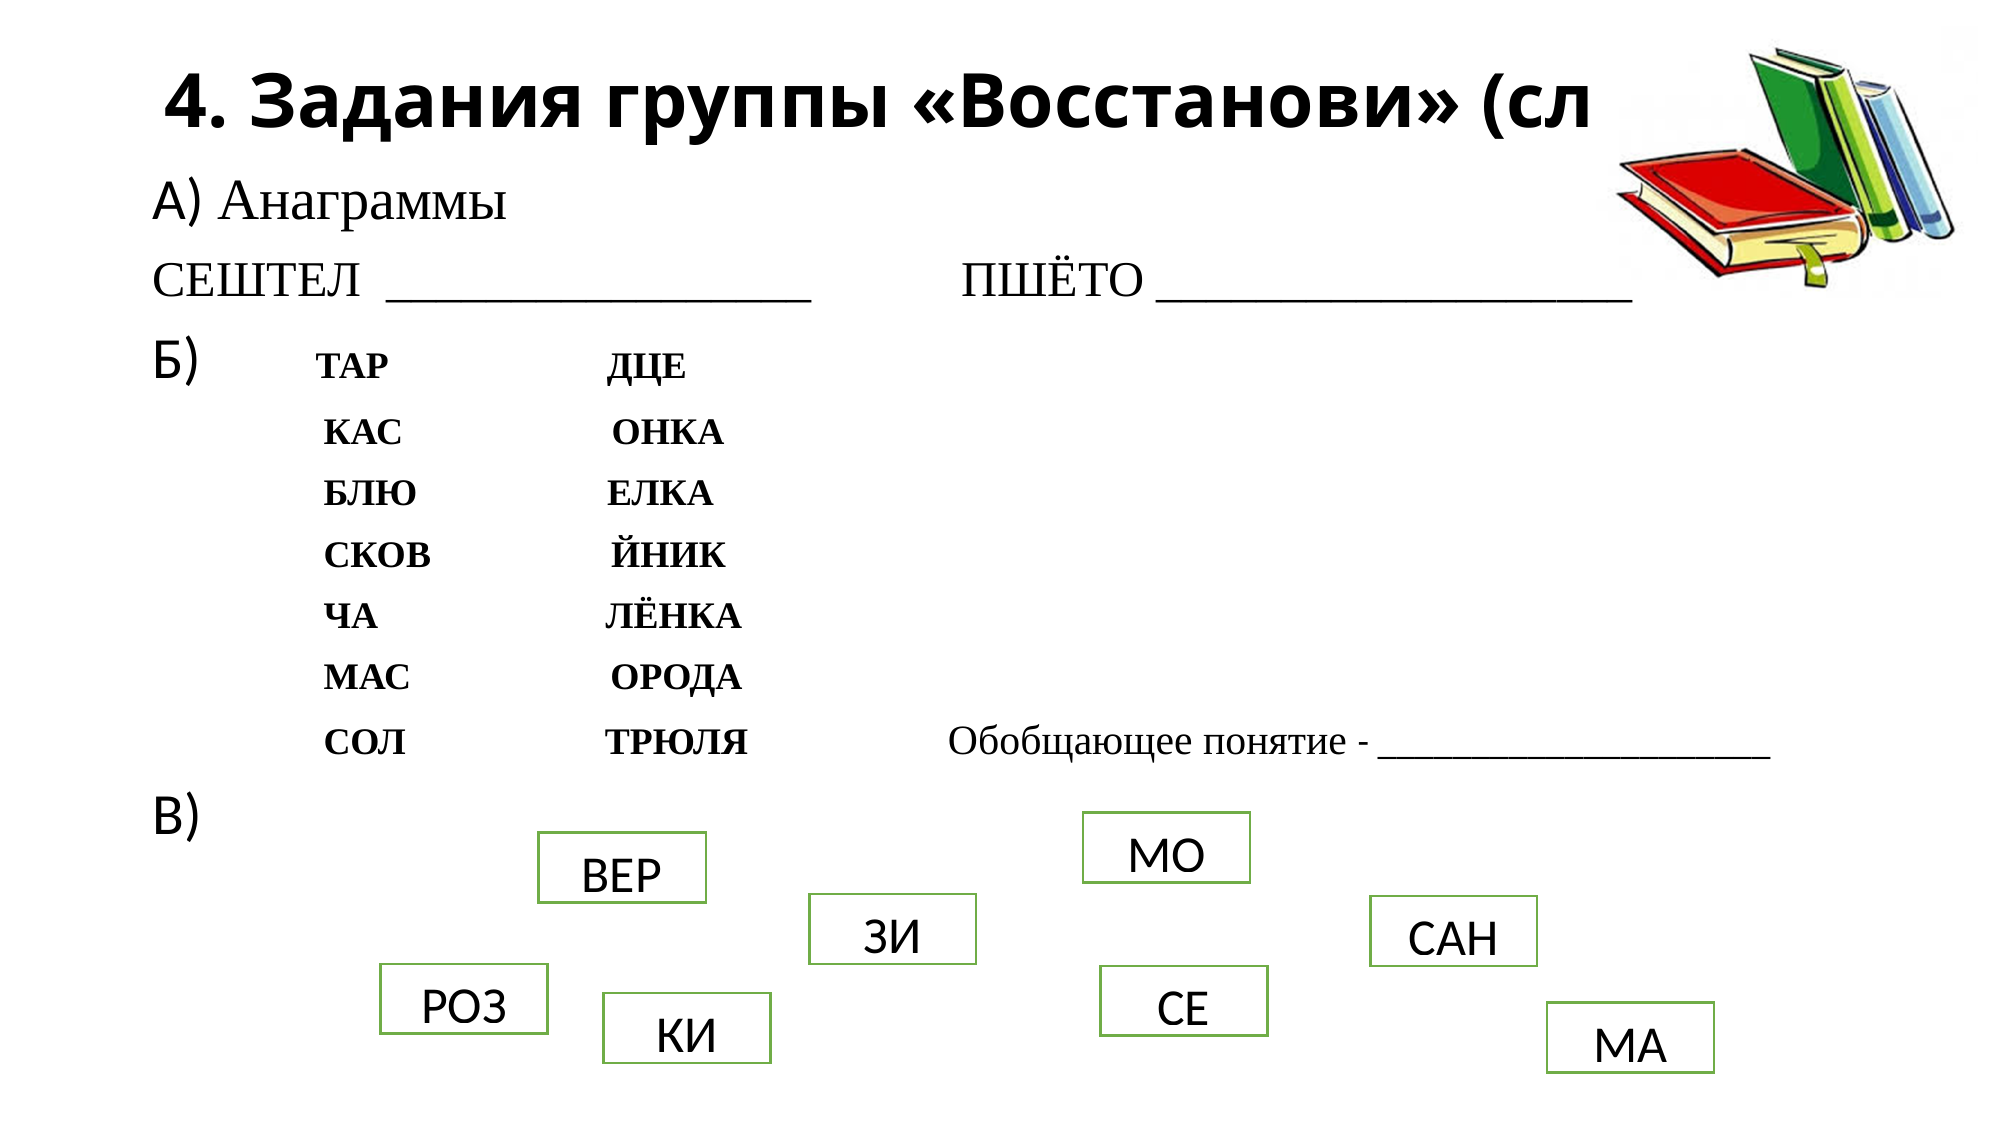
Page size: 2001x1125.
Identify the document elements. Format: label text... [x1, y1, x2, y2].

list А) Анаграммы СЕШТЕЛ _________________ ПШЁТО ___________________ Б) ТАР ДЦЕ КАС ОНКА БЛЮ ЕЛКА СКОВ ЙНИК ЧА ЛЁНКА МАС ОРОДА СОЛ ТРЮЛЯ Обобщающее понятие - _____________________ В) [137, 162, 1814, 1094]
picture [325, 739, 1764, 1077]
picture [1596, 26, 1978, 298]
title 4. Задания группы «Восстанови» (слово) [62, 59, 1596, 147]
